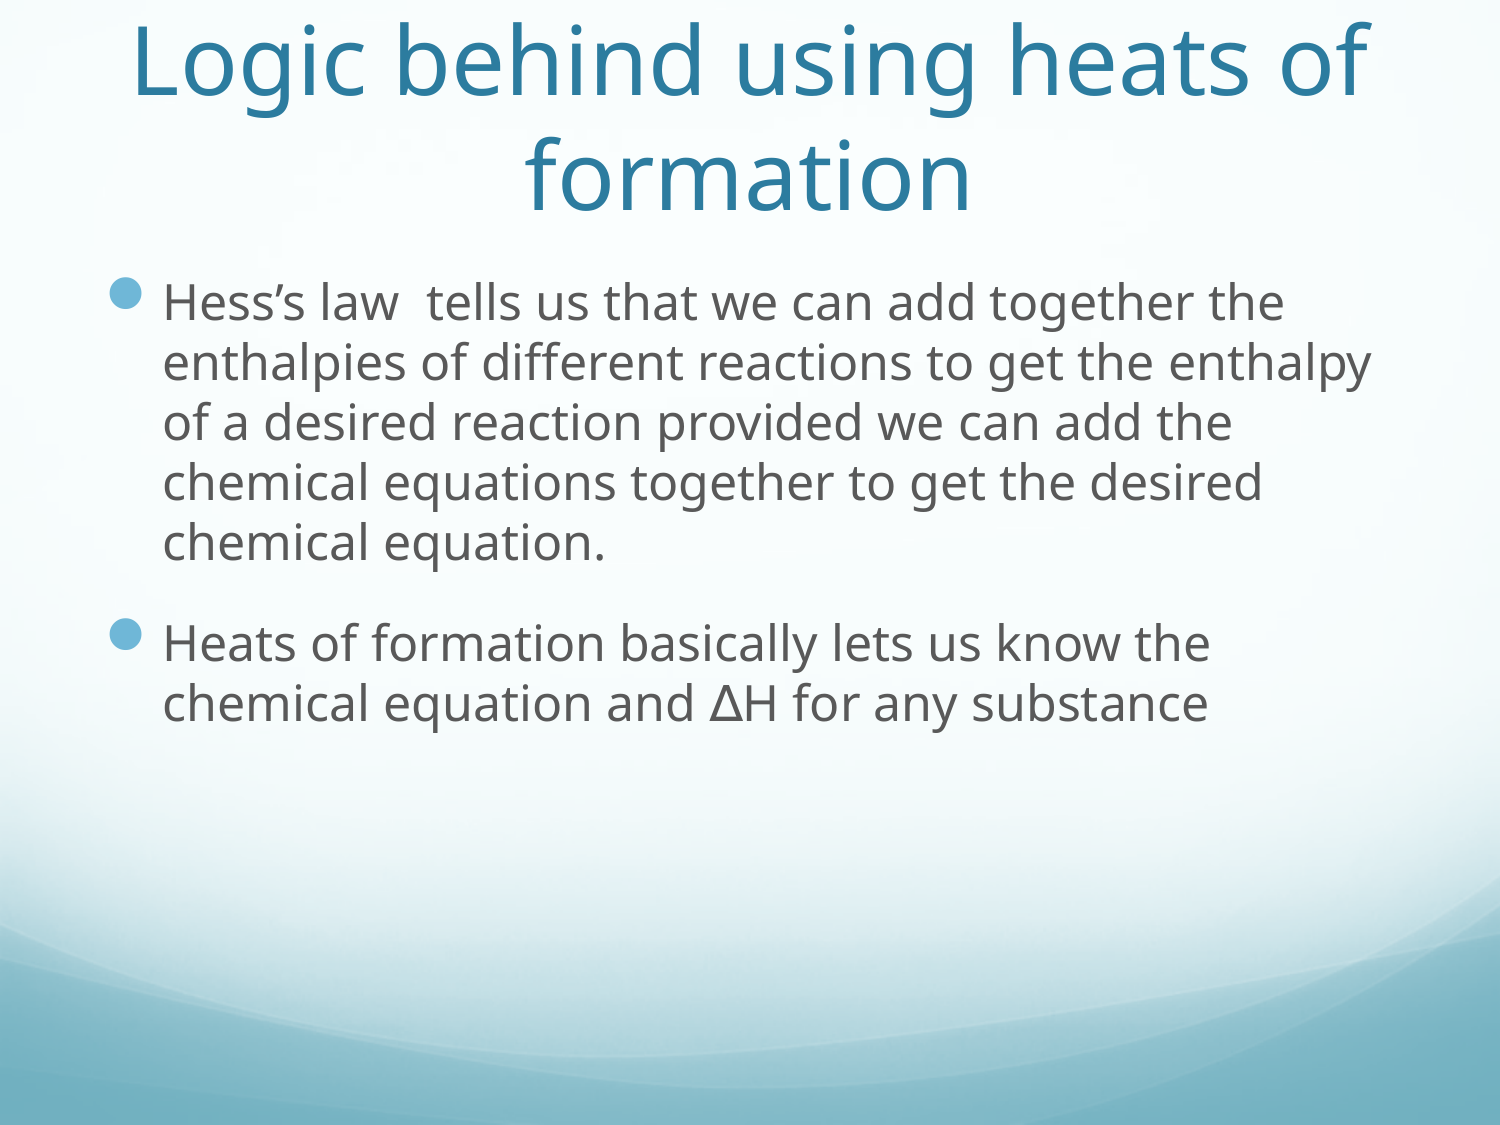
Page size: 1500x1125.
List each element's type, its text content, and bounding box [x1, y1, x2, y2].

list Hess’s law tells us that we can add together the enthalpies of different reactions to get the enthalpy of a desired reaction provided we can add the chemical equations together to get the desired chemical equation. Heats of formation basically lets us know the chemical equation and ∆H for any substance [90, 262, 1410, 975]
title Logic behind using heats of formation [90, 17, 1410, 237]
